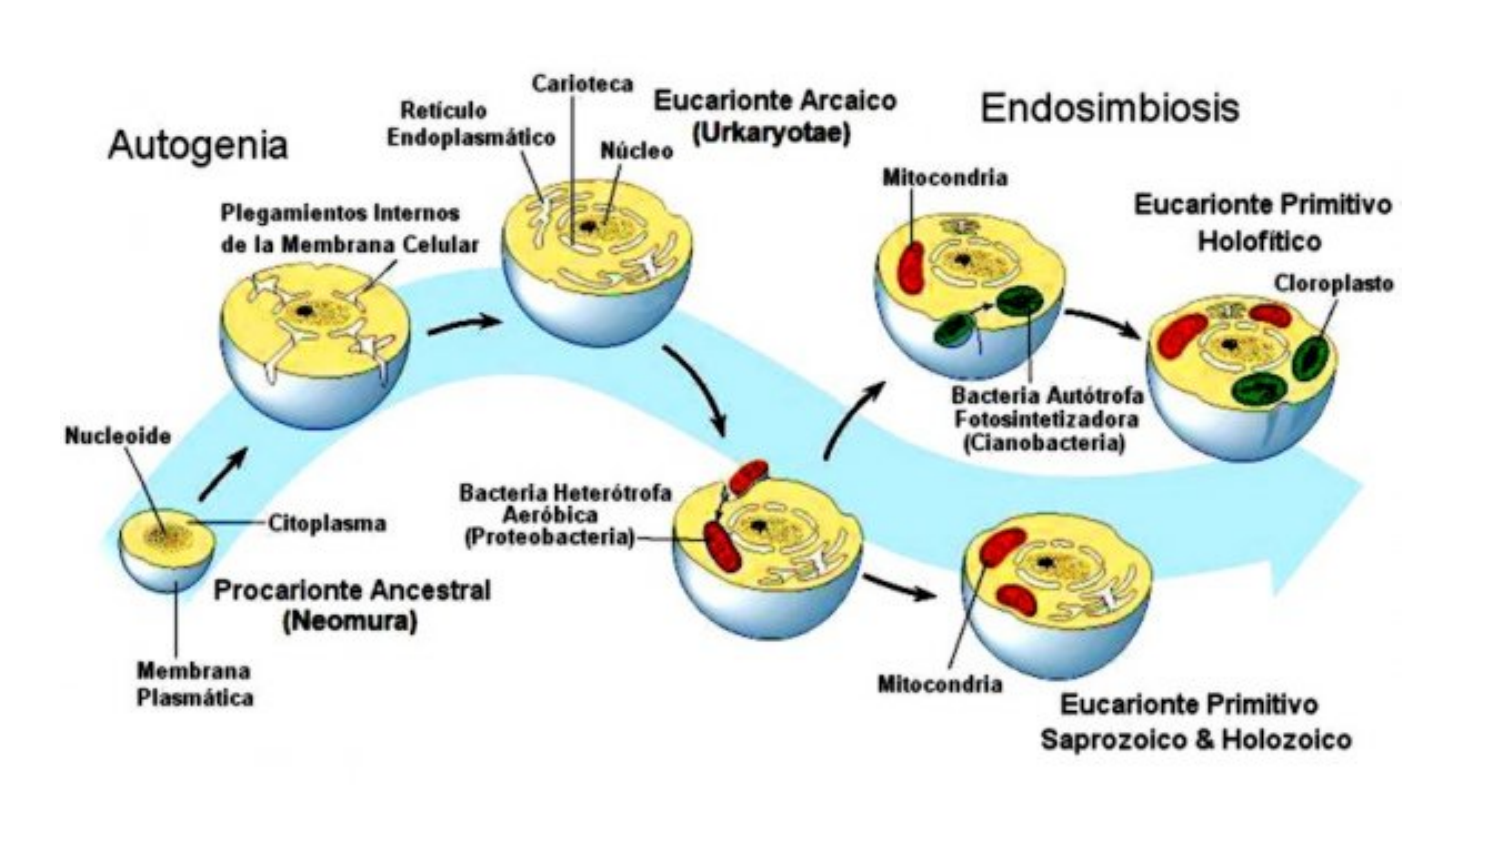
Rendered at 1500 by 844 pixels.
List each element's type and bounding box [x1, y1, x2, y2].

picture [59, 55, 1402, 801]
